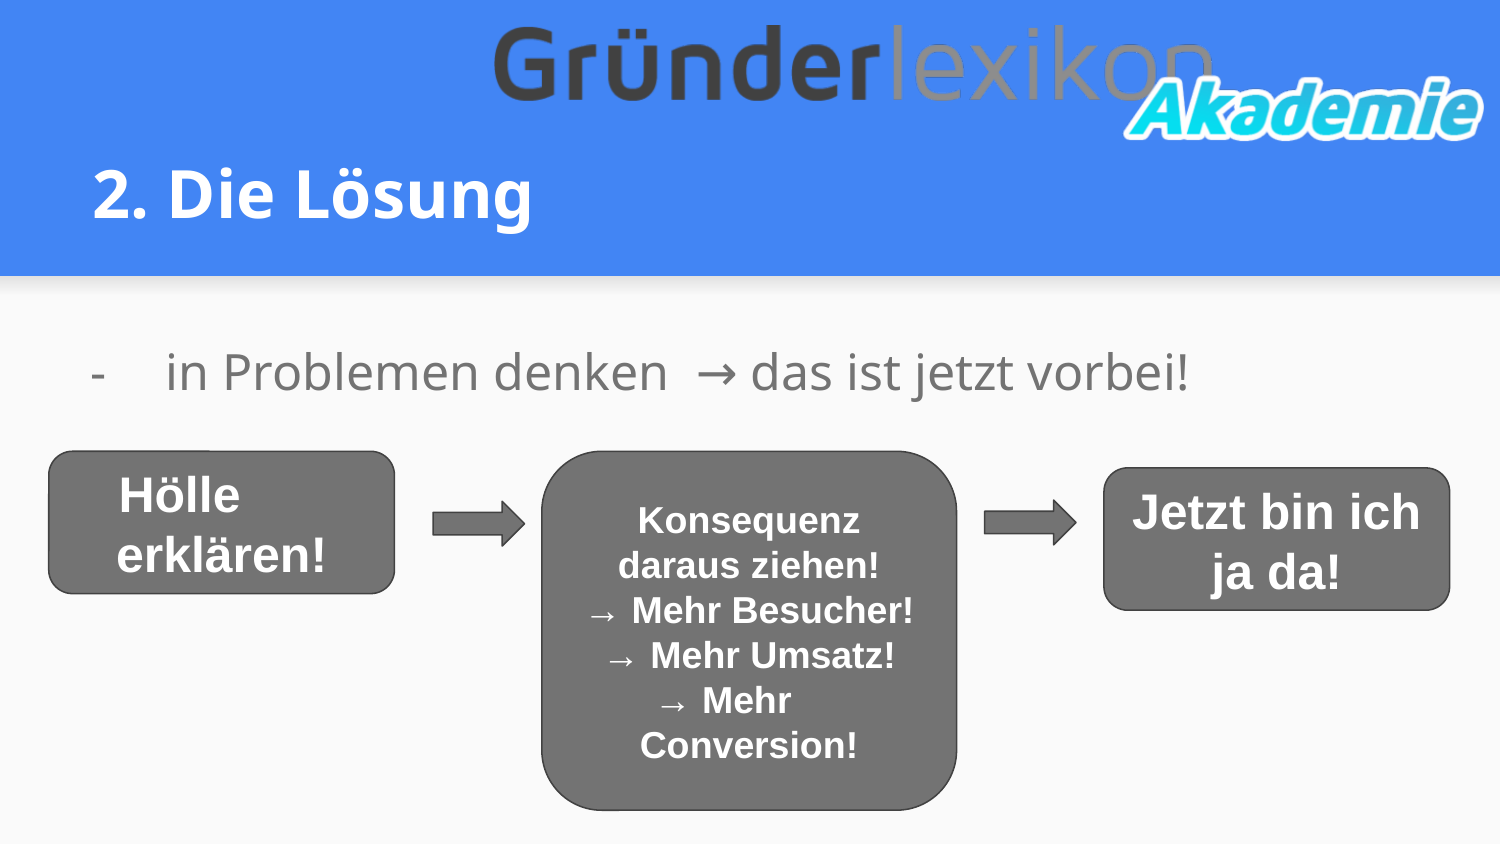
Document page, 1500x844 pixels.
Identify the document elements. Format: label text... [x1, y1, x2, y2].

text_box Hölle erklären! [48, 451, 395, 594]
text_box [984, 500, 1077, 545]
picture [493, 25, 1484, 143]
text_box [433, 501, 525, 547]
list in Problemen denken → das ist jetzt vorbei! [75, 316, 1425, 762]
text_box Jetzt bin ich ja da! [1103, 467, 1450, 611]
title 2. Die Lösung [77, 121, 1427, 248]
text_box Konsequenz daraus ziehen! → Mehr Besucher! → Mehr Umsatz! → Mehr Conversion! [541, 451, 957, 811]
